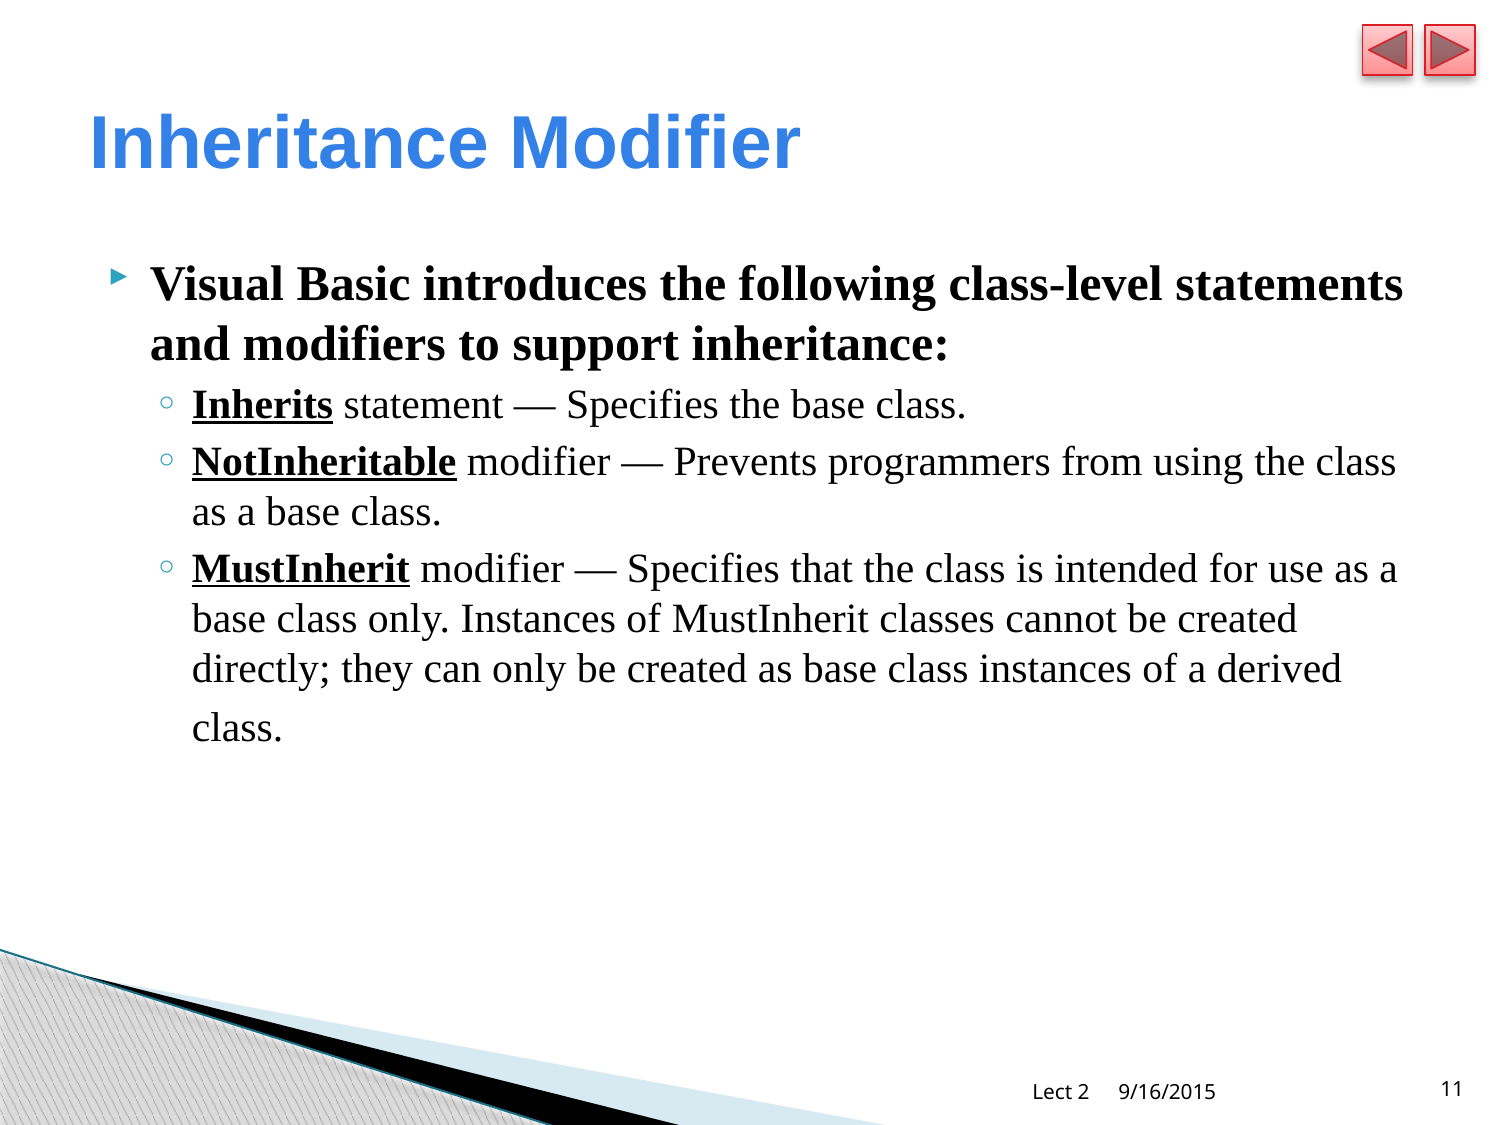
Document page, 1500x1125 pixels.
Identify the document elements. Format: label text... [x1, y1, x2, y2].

footer Lect 2 [650, 1051, 1105, 1112]
title Inheritance Modifier [75, 45, 1425, 233]
slide_number 11 [1418, 1051, 1479, 1112]
list Visual Basic introduces the following class-level statements and modifiers to support inheritance: Inherits statement — Specifies the base class. NotInheritable modifier — Prevents programmers from using the class as a base class. MustInherit modifier — Specifies that the class is intended for use as a base class only. Instances of MustInherit classes cannot be created directly; they can only be created as base class instances of a derived class. [74, 242, 1426, 986]
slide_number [1105, 1051, 1418, 1112]
